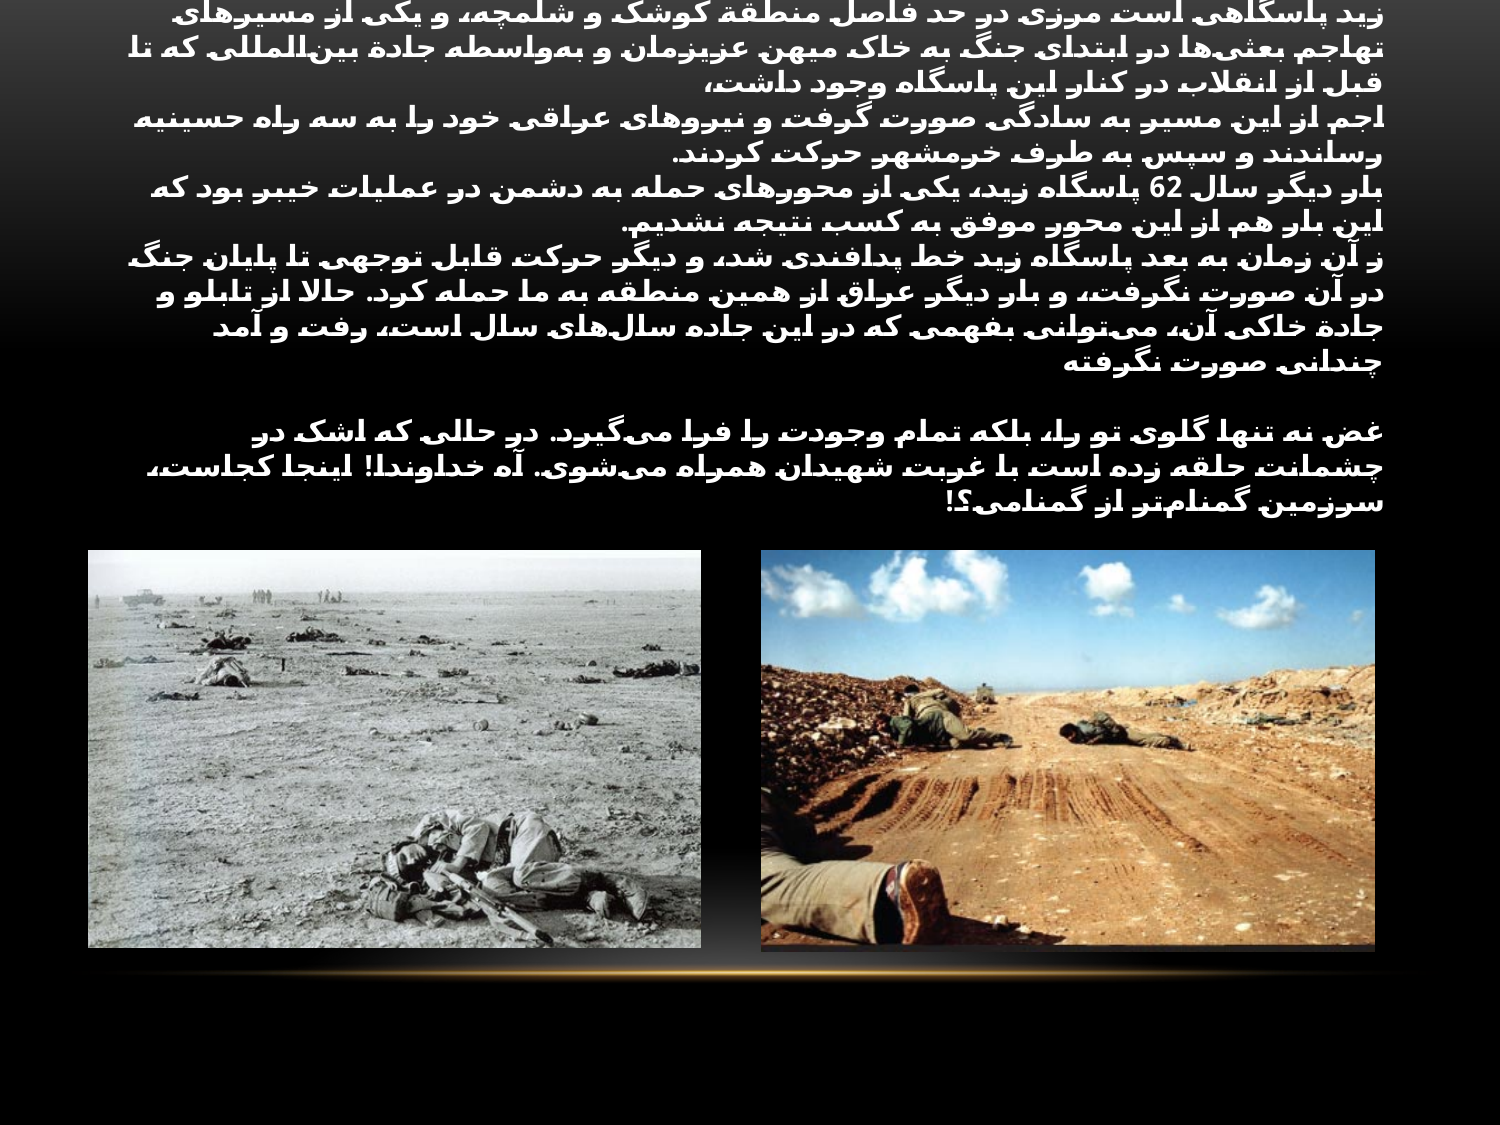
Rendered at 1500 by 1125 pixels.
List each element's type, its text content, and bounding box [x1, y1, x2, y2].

picture [0, 0, 1500, 1125]
title زید پاسگاهی است مرزی در حد فاصل منطقة کوشک و شلمچه،‌ و یکی از مسیرهای تهاجم بعثی‌ها در ابتدای جنگ به خاک میهن عزیزمان و به‌واسطه جادة بین‌المللی که تا قبل از انقلاب در کنار این پاسگاه وجود داشت، اجم از این مسیر به سادگی صورت گرفت و نیروهای عراقی خود را به سه راه حسینیه رساندند و سپس به طرف خرمشهر حرکت کردند. بار دیگر سال 62 پاسگاه زید، یکی از محورهای حمله به دشمن در عملیات خیبر بود که این بار هم از این محور موفق به کسب نتیجه نشدیم. ز آن زمان به بعد پاسگاه زید خط پدافندی شد، و دیگر حرکت قابل توجهی تا پایان جنگ در آن صورت نگرفت، و بار دیگر عراق از همین منطقه به ما حمله کرد. حالا از تابلو و جادة خاکی آن، می‌توانی بفهمی که در این جاده سال‌های سال است، رفت و آمد چندانی صورت نگرفته غض نه تنها گلوی تو را، بلکه تمام وجودت را فرا می‌گیرد. در حالی که اشک در چشمانت حلقه زده است با غربت شهیدان همراه می‌شوی. آه خداوندا! اینجا کجاست، سرزمین گمنام‌تر از گمنامی؟! [99, 45, 1400, 525]
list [761, 550, 1375, 952]
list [88, 550, 702, 948]
